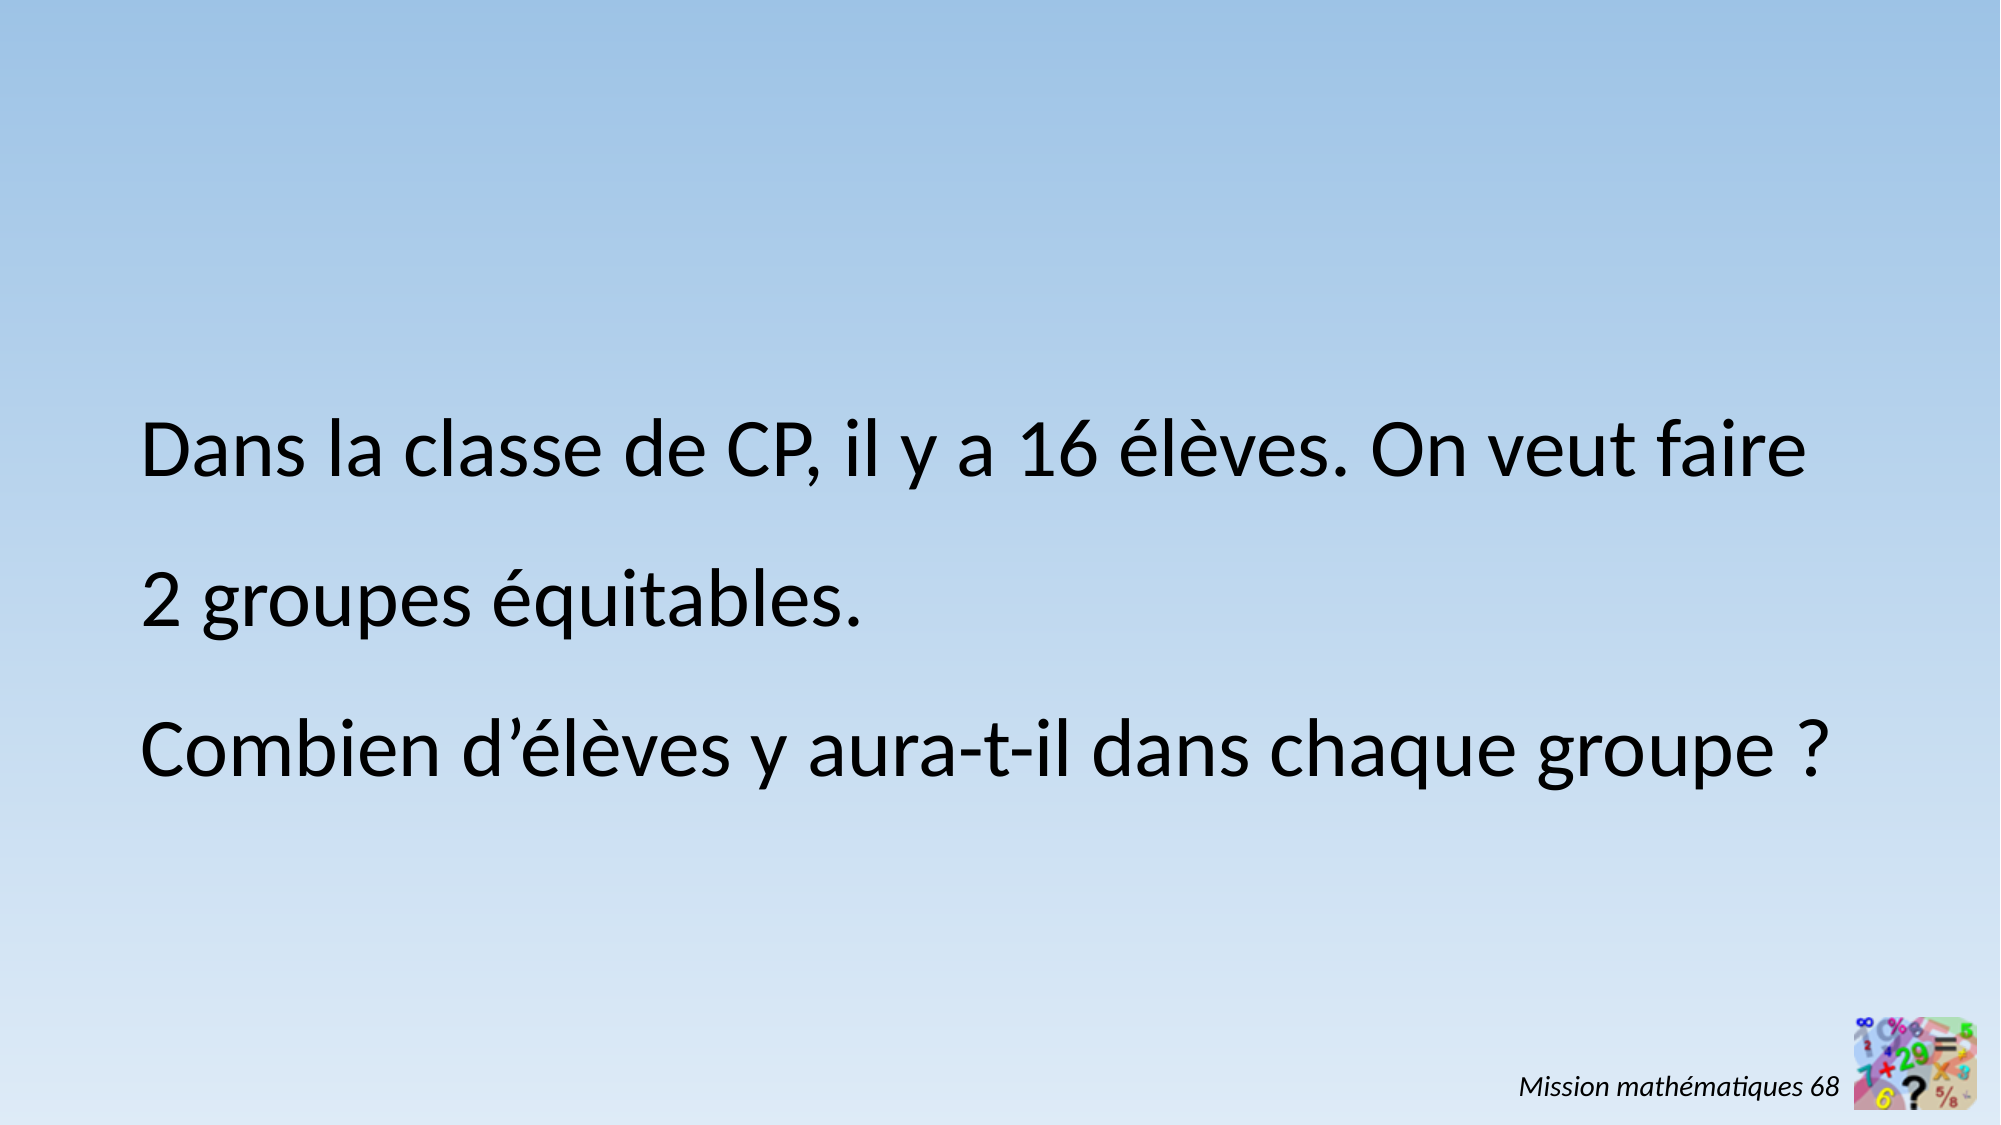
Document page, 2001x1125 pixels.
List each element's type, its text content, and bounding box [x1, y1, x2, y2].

picture [1854, 1017, 1977, 1110]
text_box Mission mathématiques 68 [1501, 1059, 1854, 1110]
text_box Dans la classe de CP, il y a 16 élèves. On veut faire 2 groupes équitables. Combien d’élèves y aura-t-il dans chaque groupe ? [125, 335, 1875, 801]
